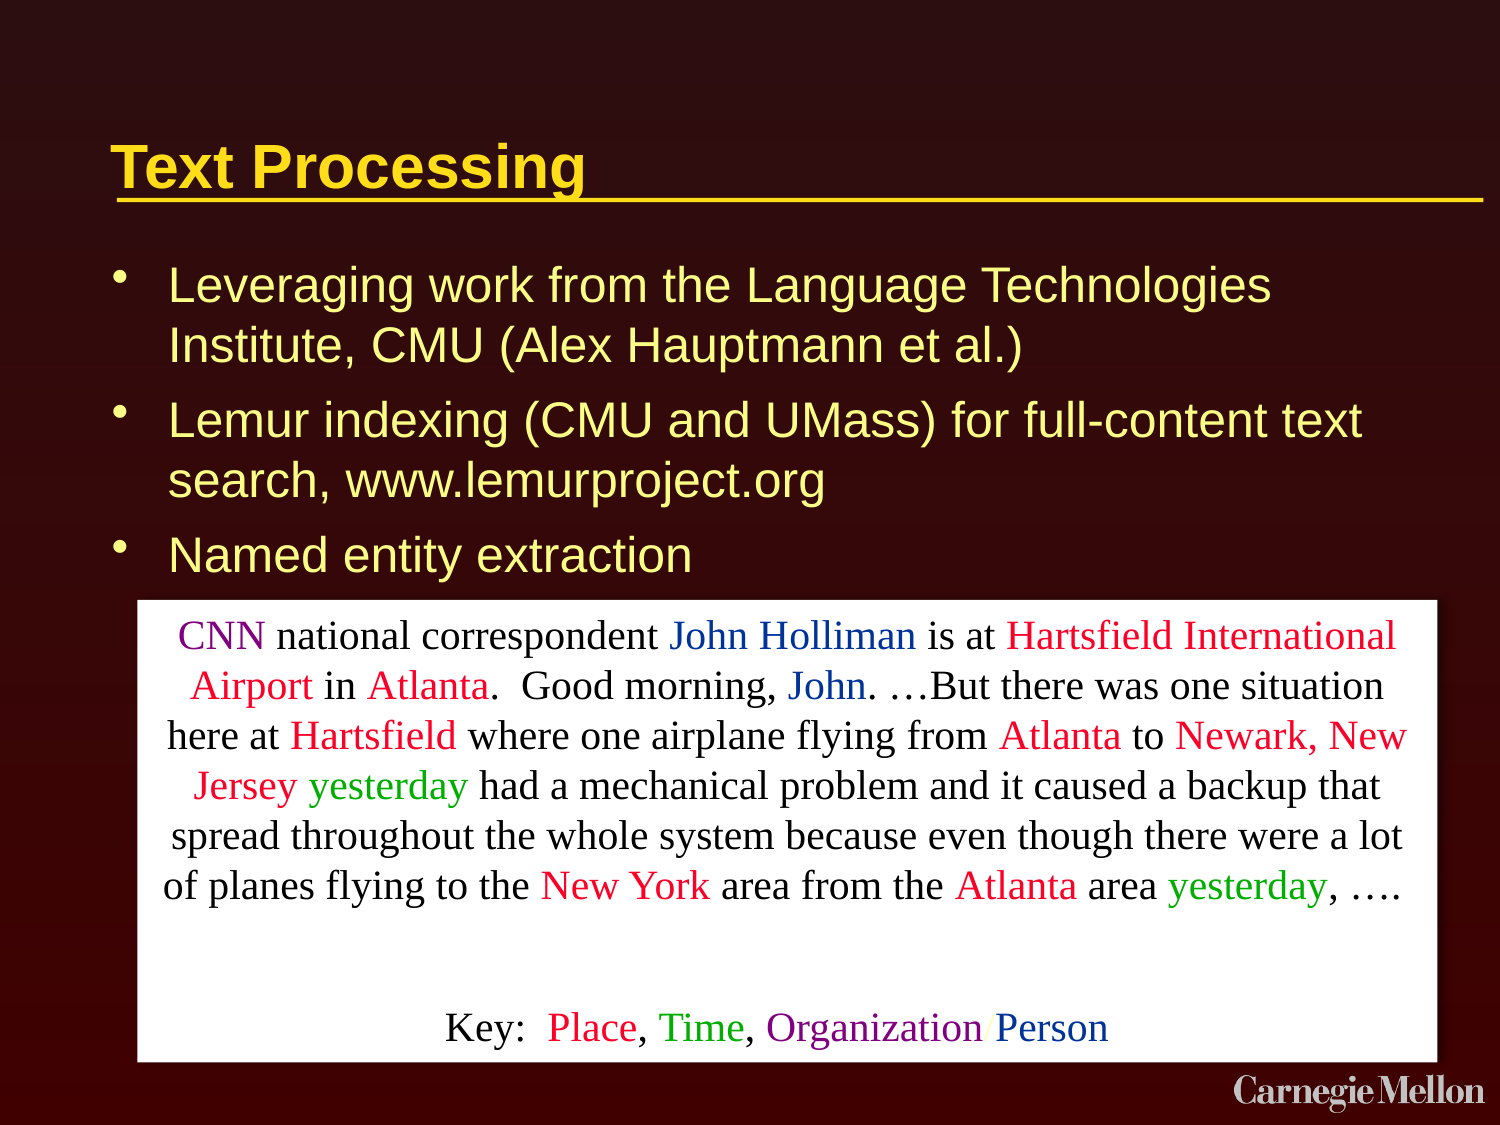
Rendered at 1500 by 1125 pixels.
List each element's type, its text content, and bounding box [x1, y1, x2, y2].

text_box CNN national correspondent John Holliman is at Hartsfield International Airport in Atlanta. Good morning, John. …But there was one situation here at Hartsfield where one airplane flying from Atlanta to Newark, New Jersey yesterday had a mechanical problem and it caused a backup that spread throughout the whole system because even though there were a lot of planes flying to the New York area from the Atlanta area yesterday, …. Key: Place, Time, Organization/Person [137, 599, 1438, 1063]
title Text Processing [95, 68, 1372, 258]
picture [1234, 1074, 1485, 1113]
list Leveraging work from the Language Technologies Institute, CMU (Alex Hauptmann et al.) Lemur indexing (CMU and UMass) for full-content text search, www.lemurproject.org Named entity extraction [96, 244, 1423, 1034]
